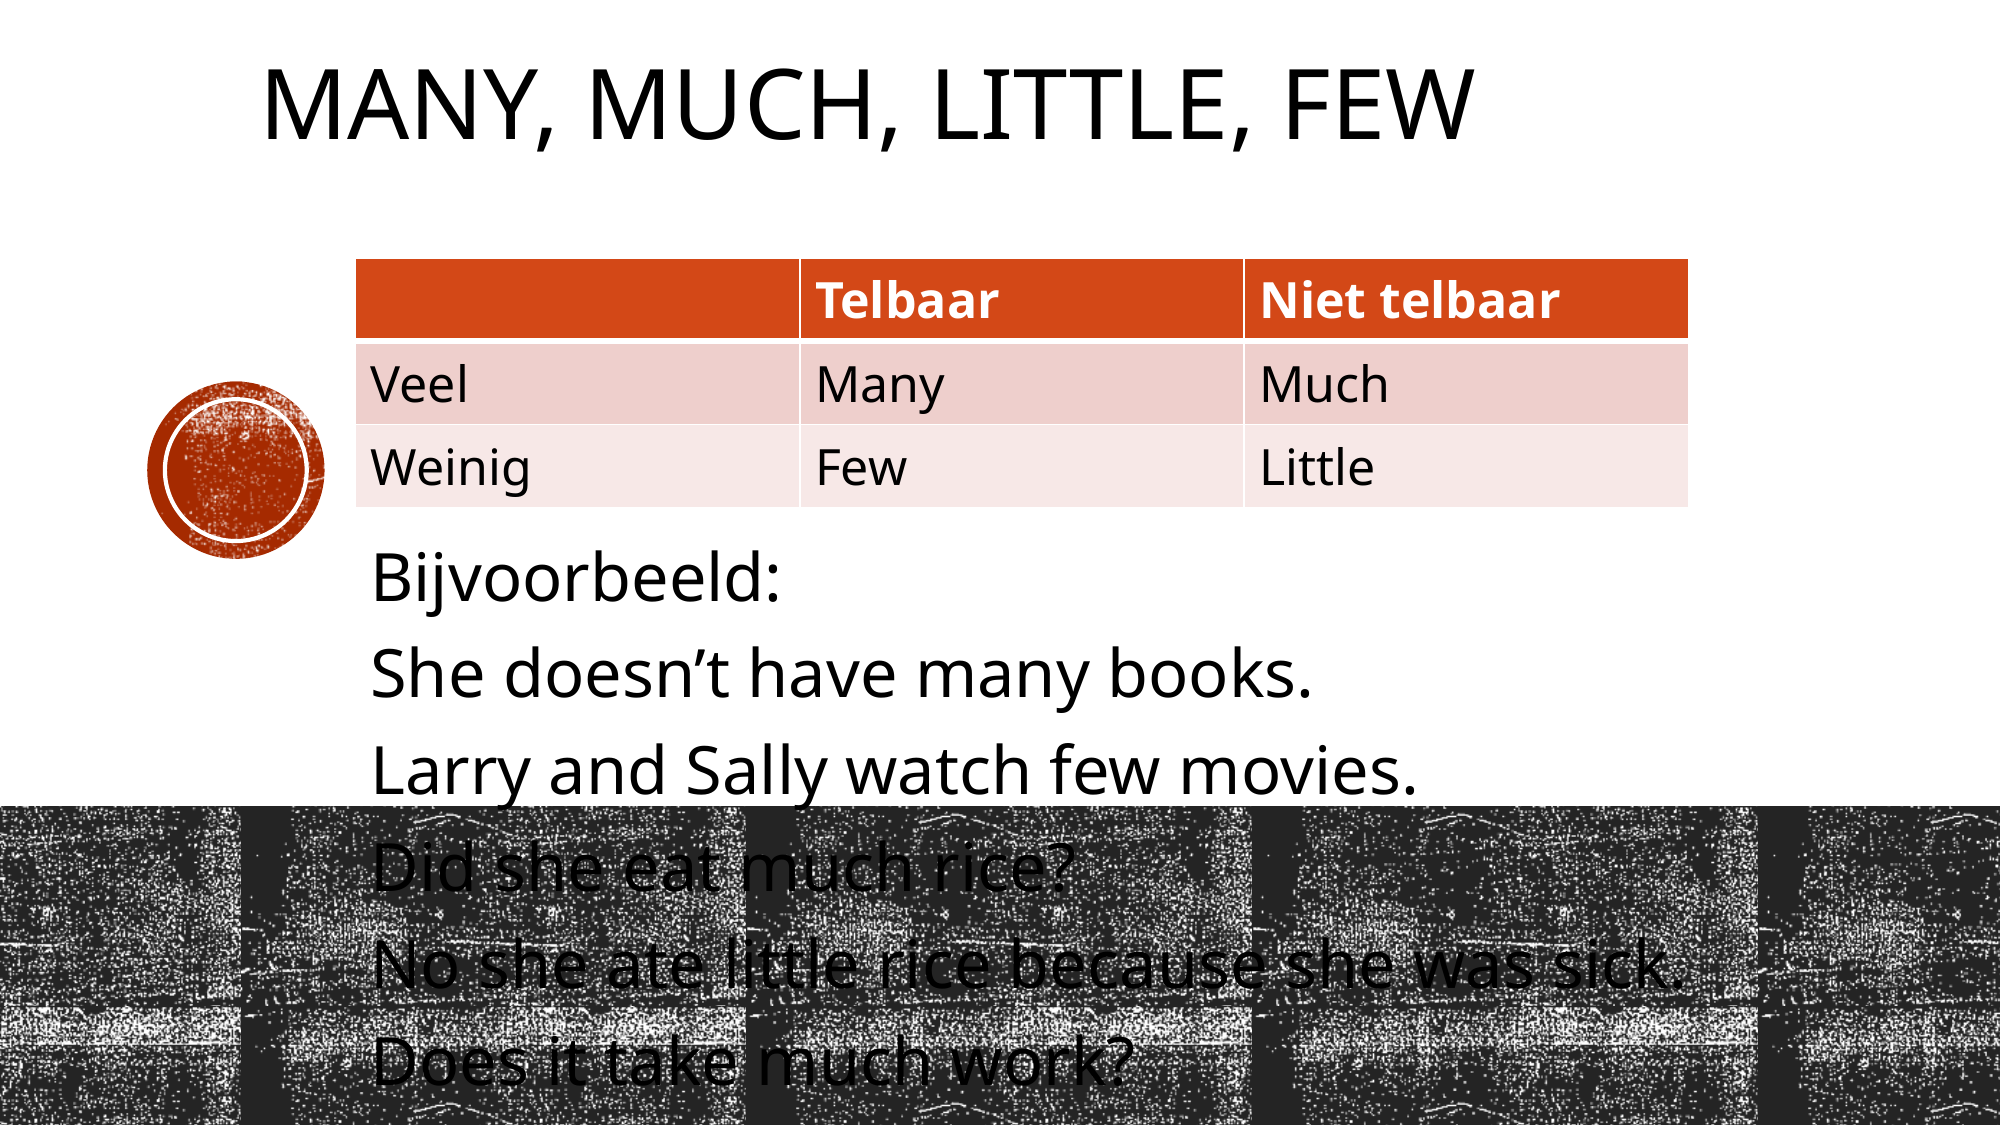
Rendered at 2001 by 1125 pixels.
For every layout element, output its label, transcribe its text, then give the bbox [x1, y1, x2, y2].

table_header [356, 259, 799, 338]
list [355, 204, 1841, 535]
table_cell Many [801, 344, 1243, 424]
title Many, much, little, few [244, 56, 1927, 166]
table_header Niet telbaar [1245, 259, 1688, 338]
table_cell Veel [356, 344, 799, 424]
table_cell Weinig [356, 425, 799, 507]
table_cell Much [1245, 344, 1688, 424]
table_cell Little [1245, 425, 1688, 507]
table_header Telbaar [801, 259, 1243, 338]
text_box Bijvoorbeeld: She doesn’t have many books. Larry and Sally watch few movies. Did she eat much rice? No she ate little rice because she was sick. Does it take much work? [355, 535, 1841, 1047]
table_cell Few [801, 425, 1243, 507]
